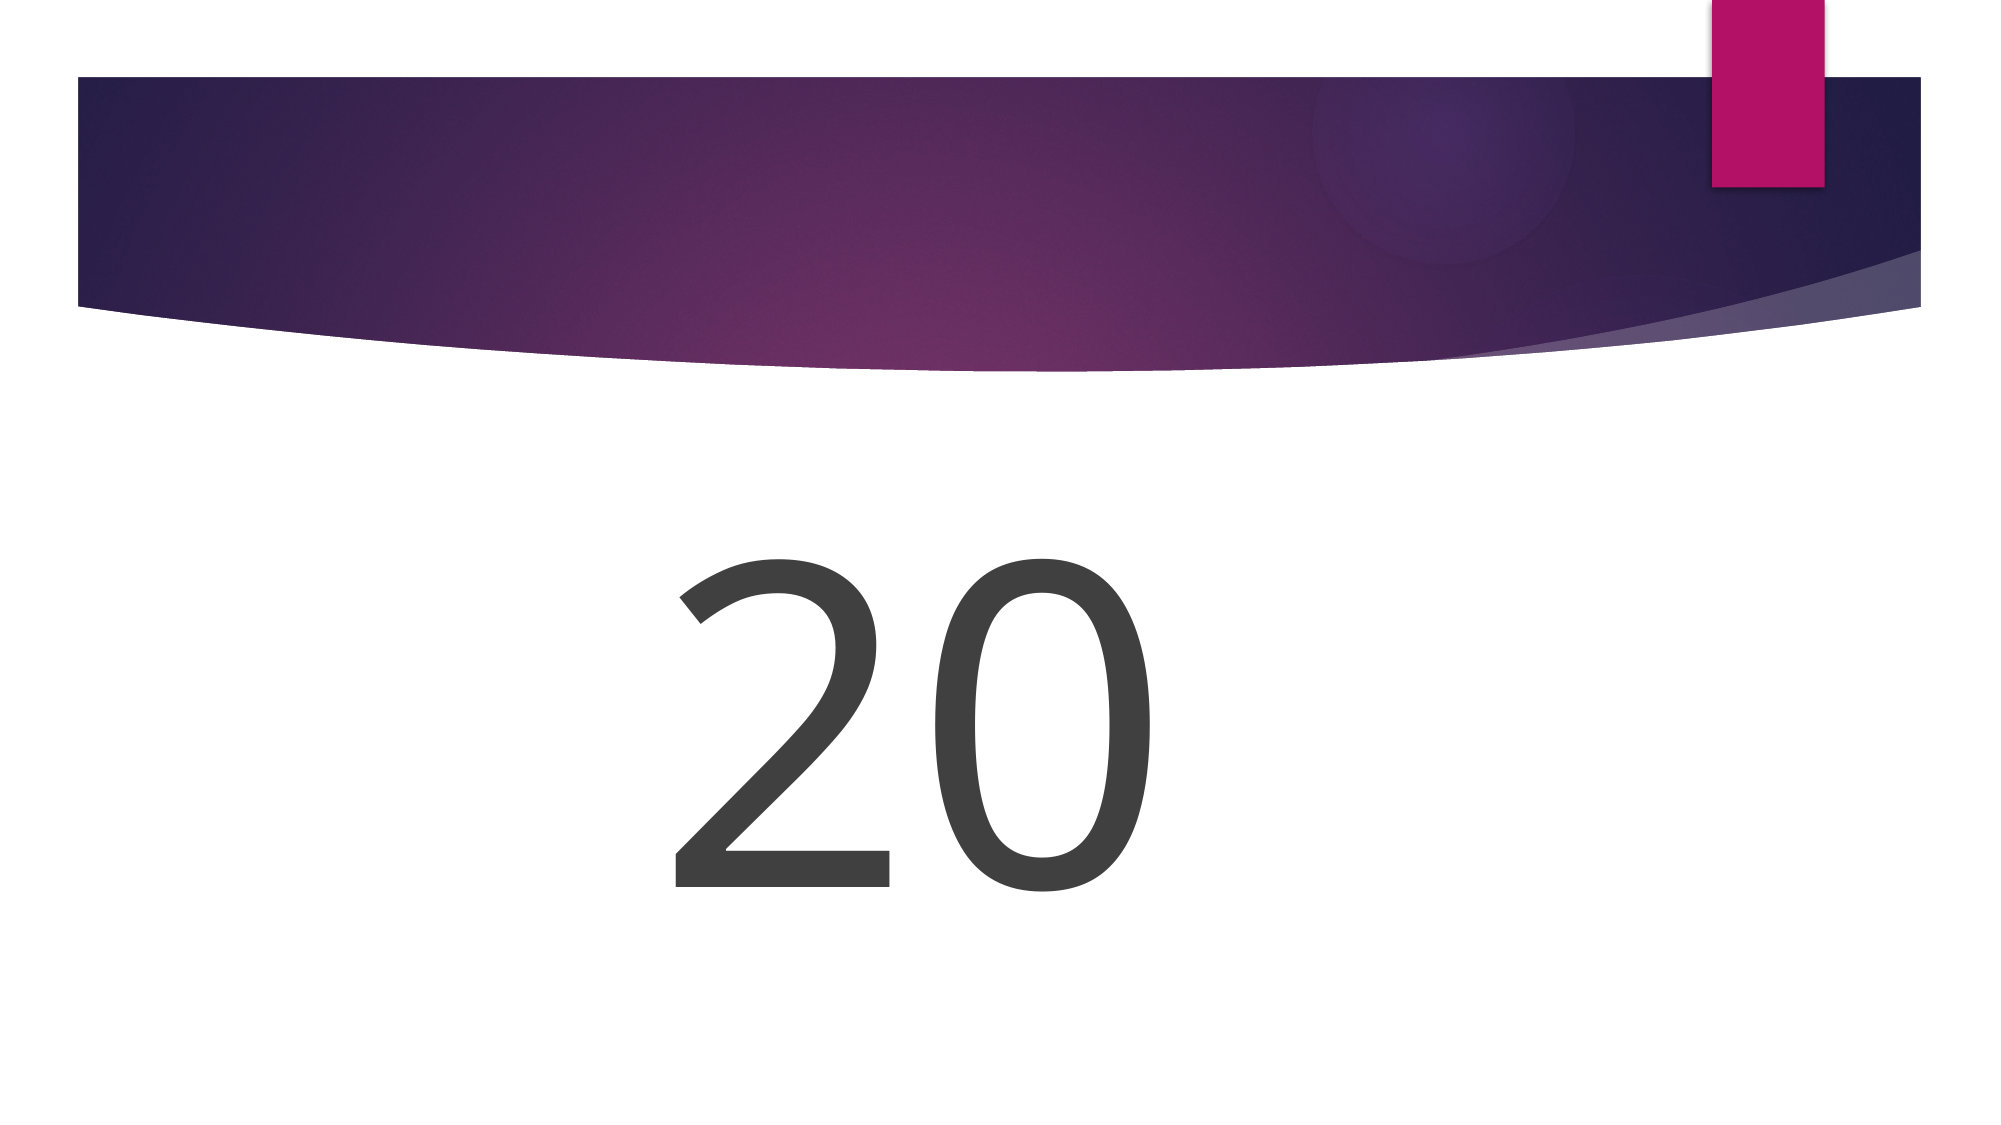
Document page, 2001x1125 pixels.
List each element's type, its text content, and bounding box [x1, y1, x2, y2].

list 20 [189, 427, 1638, 988]
